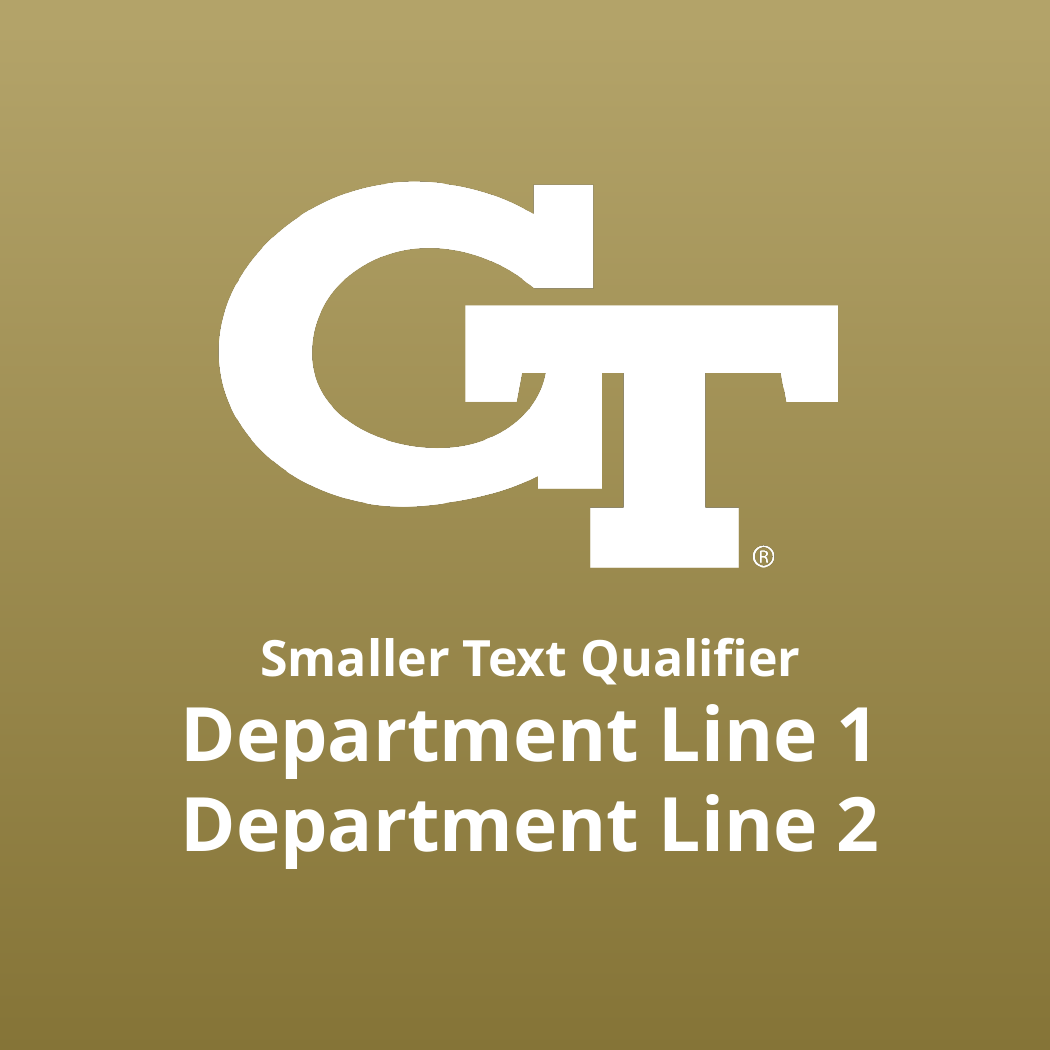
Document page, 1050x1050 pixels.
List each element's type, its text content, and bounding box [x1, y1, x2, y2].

picture [163, 119, 893, 619]
text_box Smaller Text Qualifier Department Line 1 Department Line 2 [73, 619, 987, 875]
